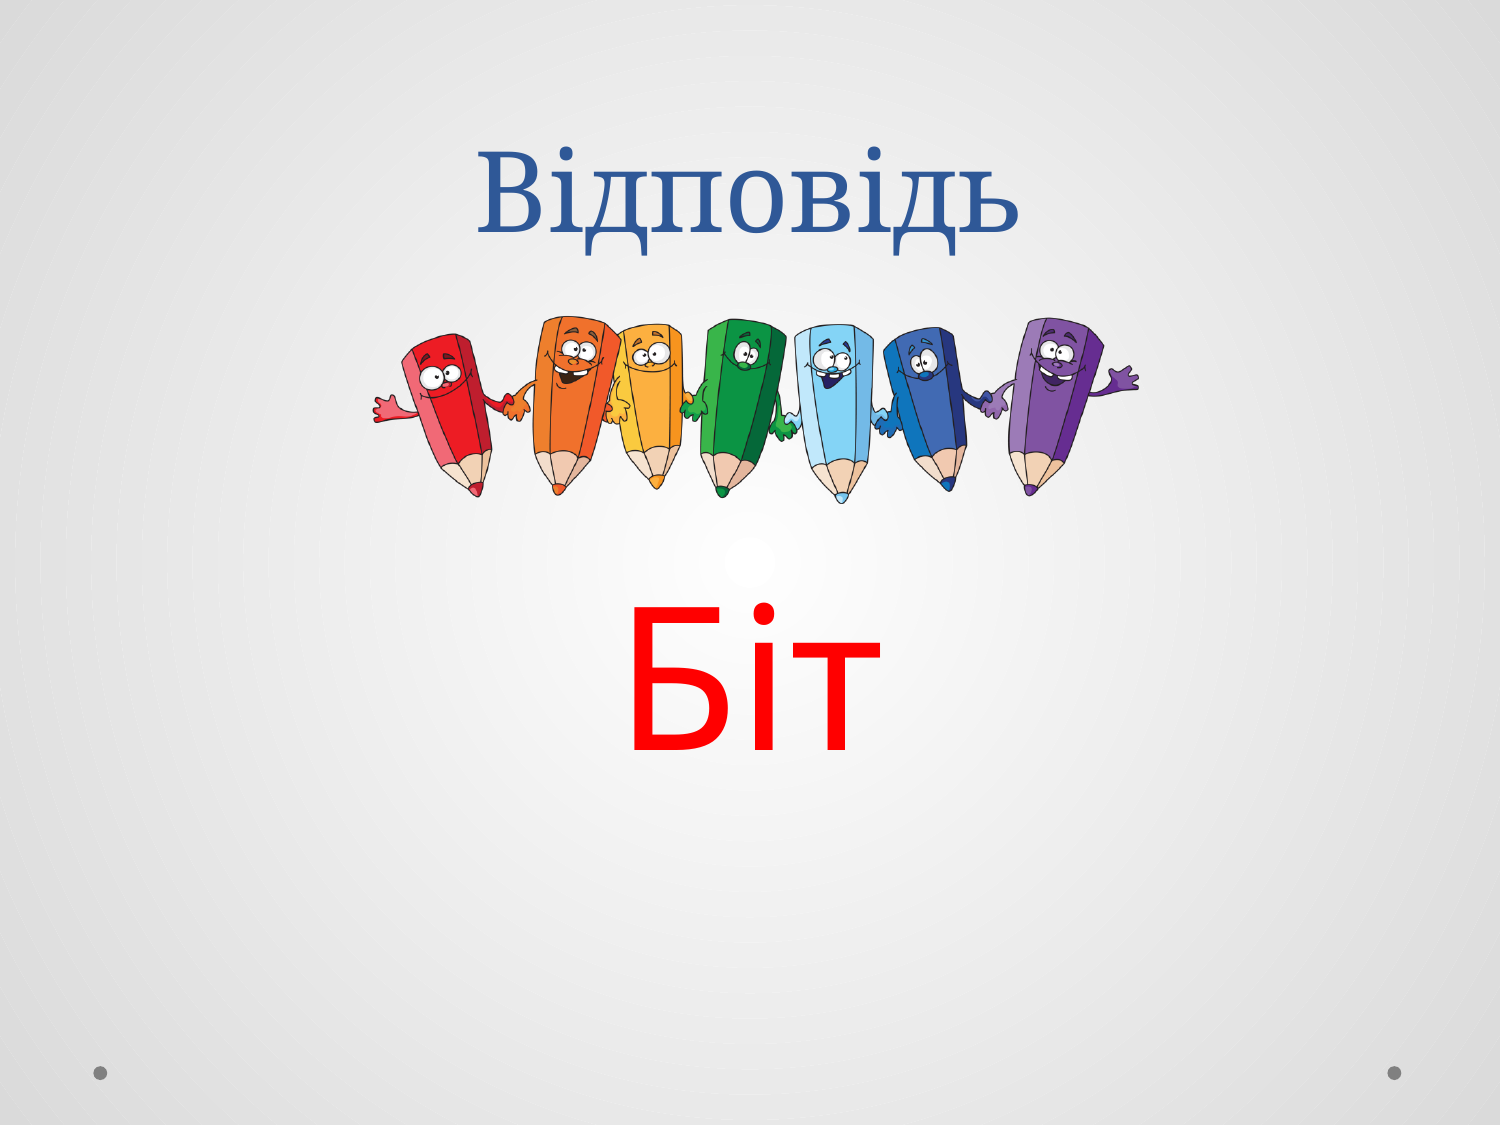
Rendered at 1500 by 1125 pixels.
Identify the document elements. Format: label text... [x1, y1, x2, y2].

title Відповідь [75, 0, 1425, 262]
picture [372, 314, 1140, 504]
list Біт [75, 262, 1425, 1005]
